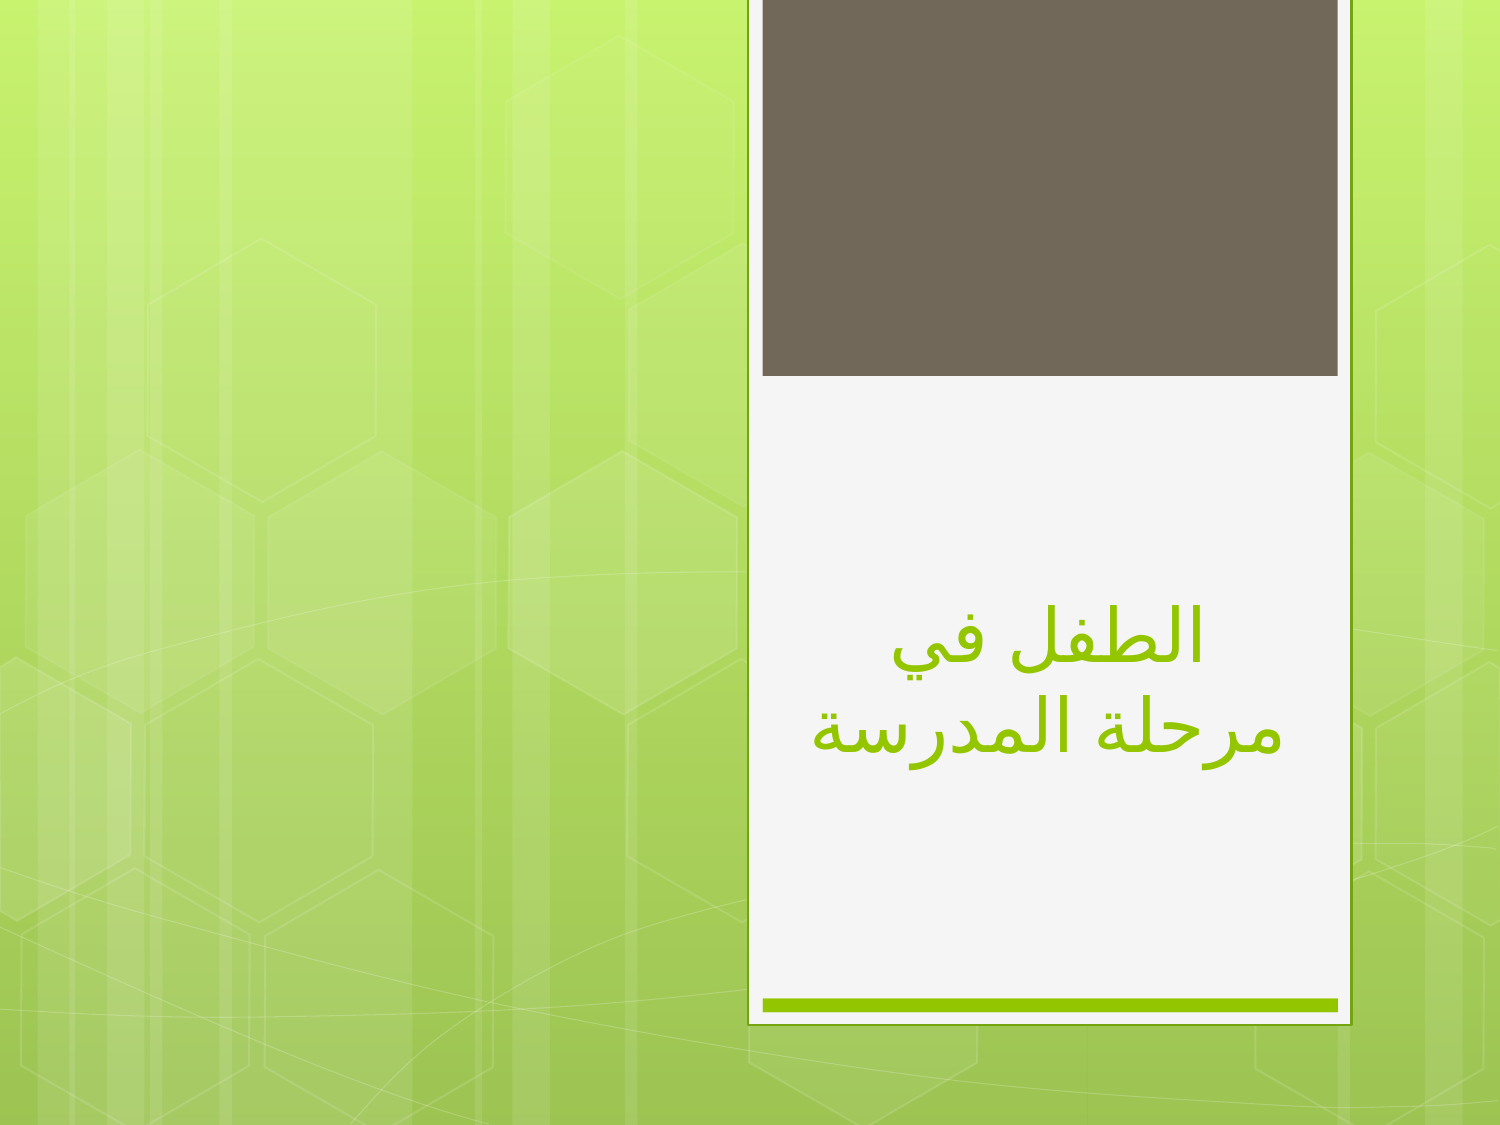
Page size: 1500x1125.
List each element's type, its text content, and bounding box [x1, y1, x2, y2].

title الطفل في مرحلة المدرسة [776, 444, 1320, 776]
